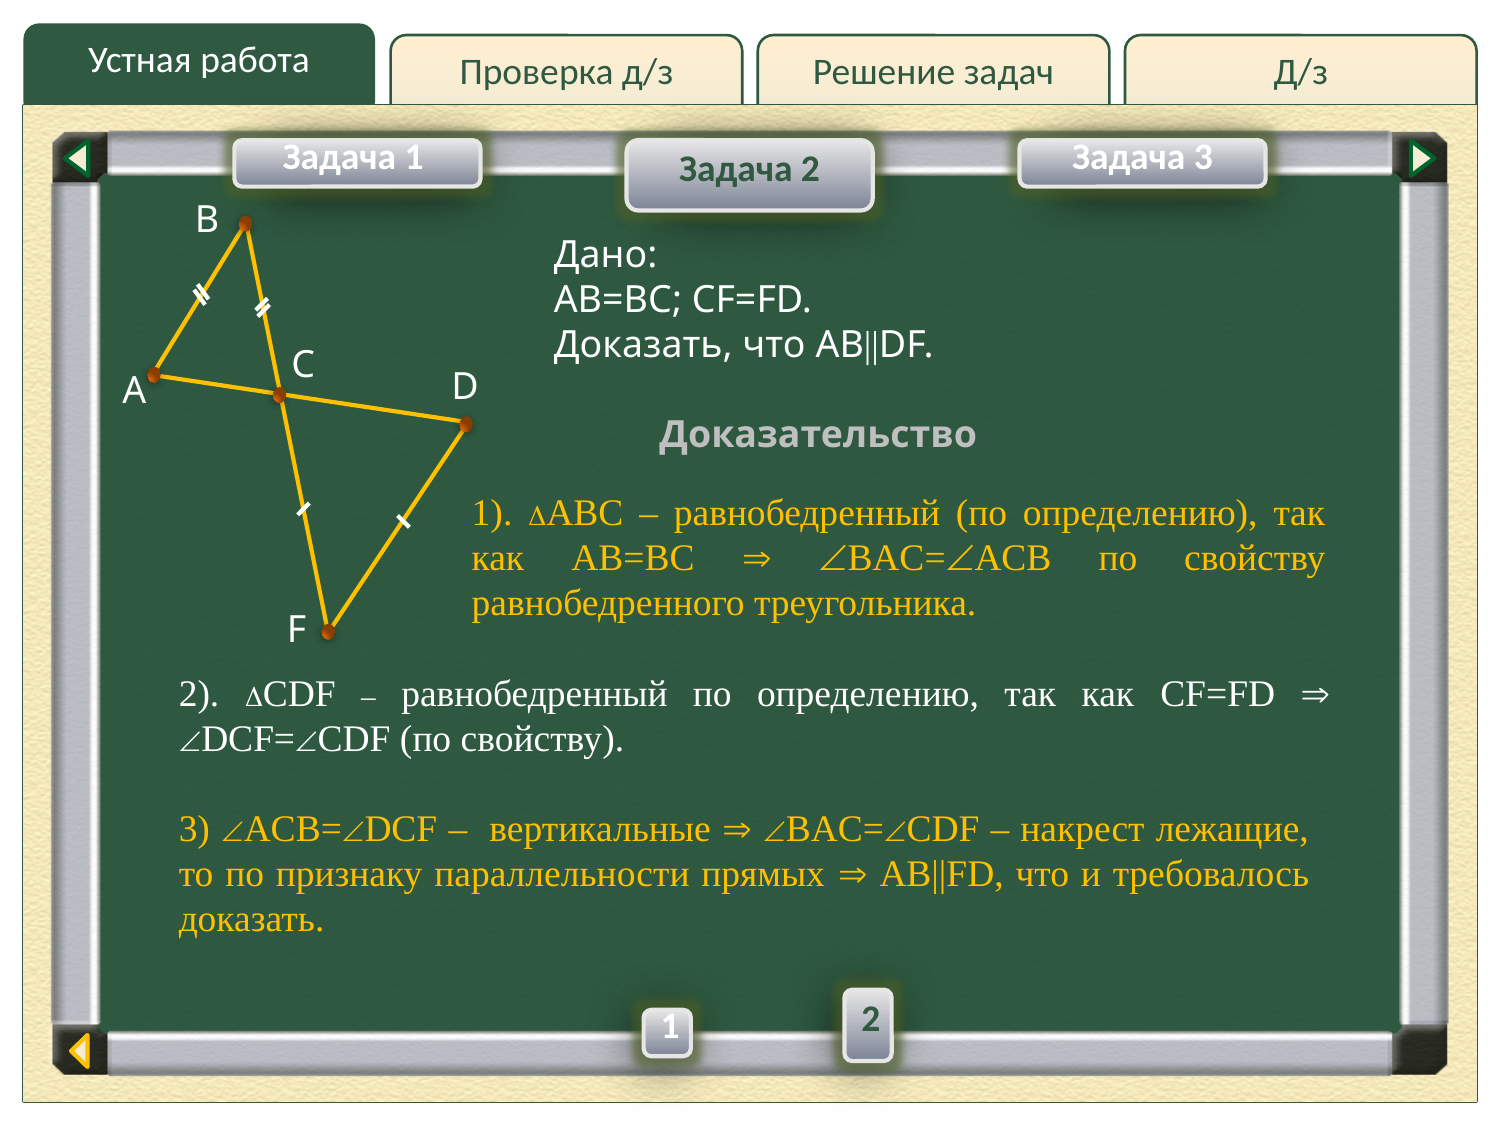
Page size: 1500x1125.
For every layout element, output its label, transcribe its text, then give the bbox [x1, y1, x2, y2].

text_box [81, 386, 493, 470]
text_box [297, 502, 310, 516]
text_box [151, 374, 466, 383]
text_box Решение задач [755, 32, 1112, 102]
text_box Д/з [1122, 32, 1479, 103]
text_box Проверка д/з [388, 32, 745, 102]
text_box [191, 291, 208, 304]
text_box Устная работа [21, 21, 378, 103]
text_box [397, 515, 410, 528]
picture [22, 104, 1477, 1103]
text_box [292, 456, 505, 599]
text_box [122, 251, 276, 347]
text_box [255, 297, 268, 311]
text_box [195, 285, 212, 292]
